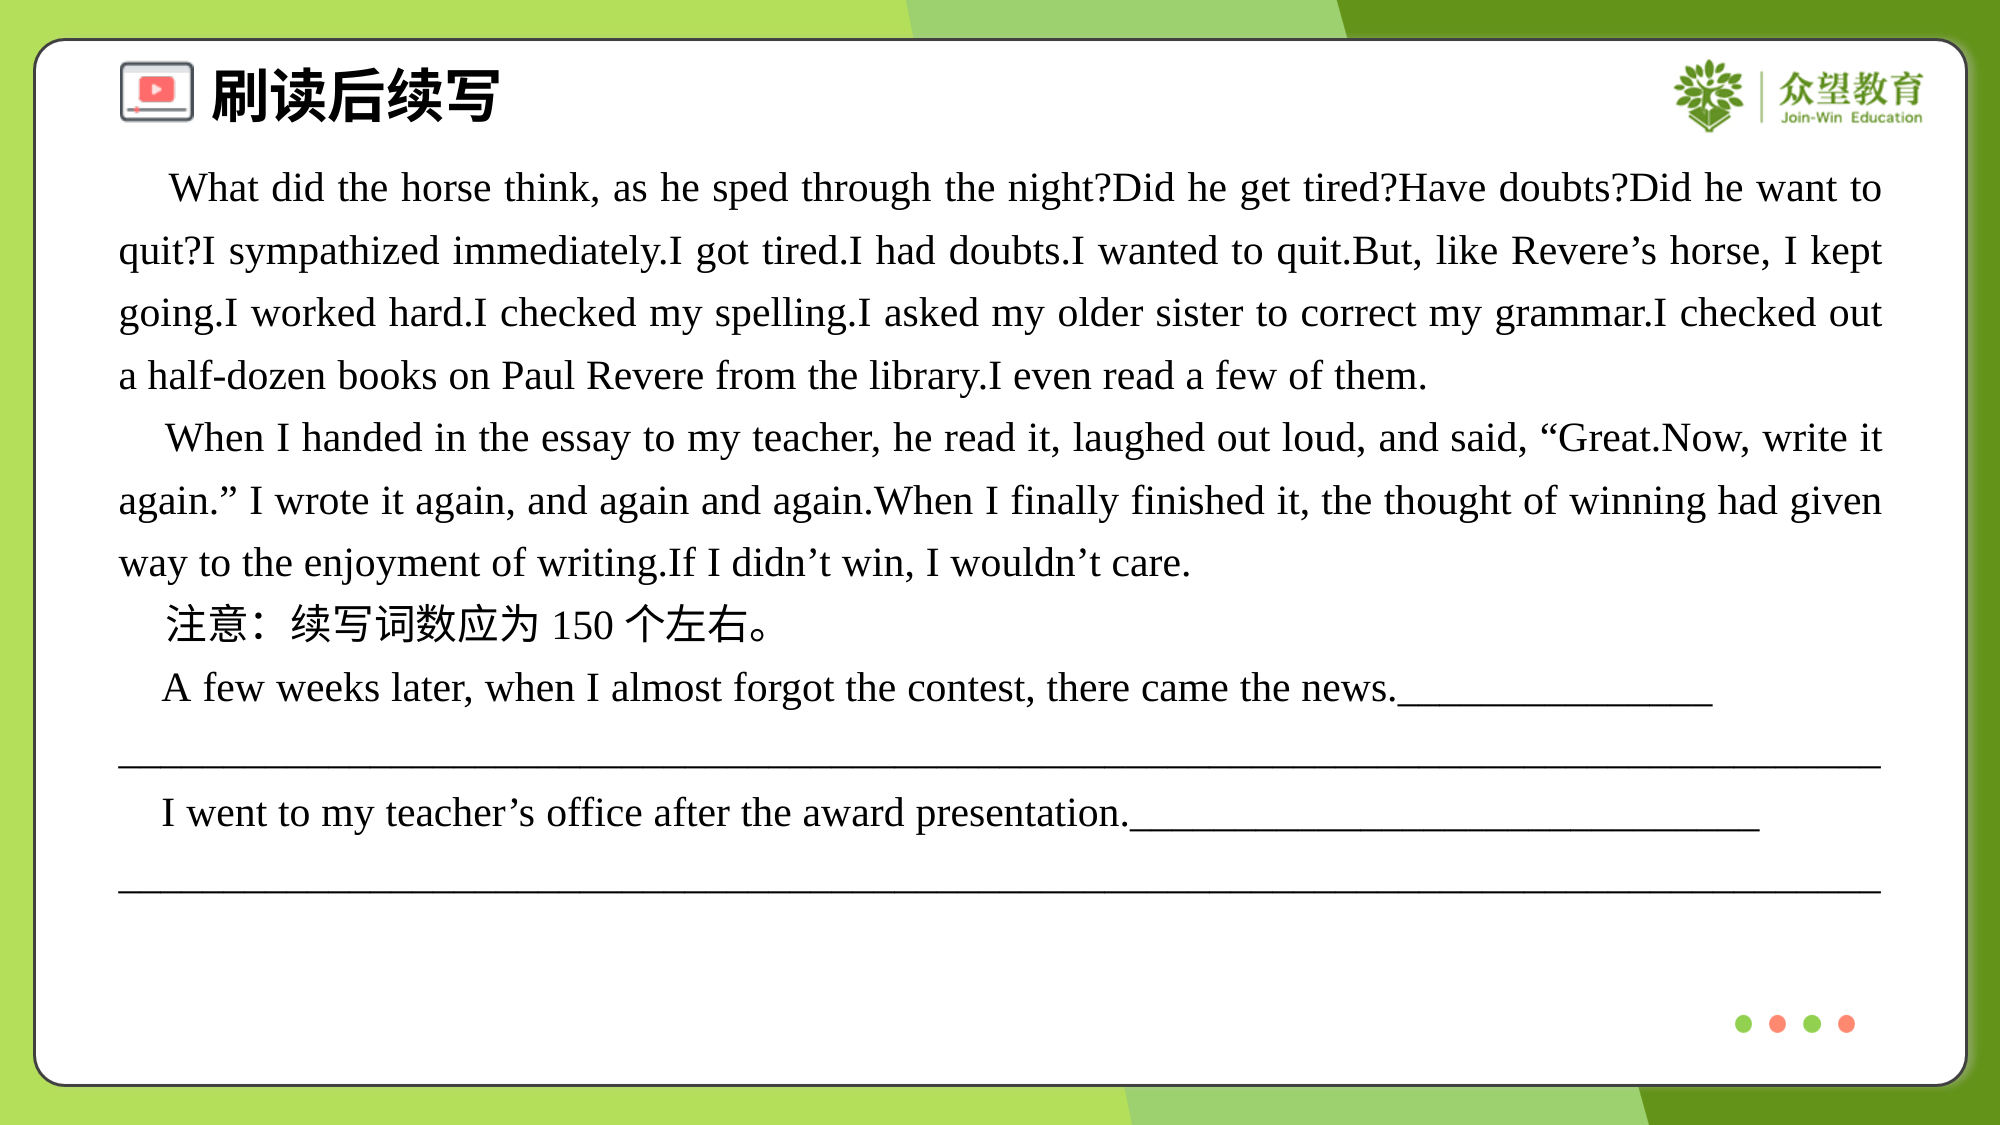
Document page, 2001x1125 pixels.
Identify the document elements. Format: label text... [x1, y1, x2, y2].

picture [0, 0, 2000, 1125]
text_box What did the horse think, as he sped through the night?Did he get tired?Have doubts?Did he want to quit?I sympathized immediately.I got tired.I had doubts.I wanted to quit.But, like Revere’s horse, I kept going.I worked hard.I checked my spelling.I asked my older sister to correct my grammar.I checked out a half-dozen books on Paul Revere from the library.I even read a few of them. When I handed in the essay to my teacher, he read it, laughed out loud, and said, “Great.Now, write it again.” I wrote it again, and again and again.When I finally finished it, the thought of winning had given way to the enjoyment of writing.If I didn’t win, I wouldn’t care. 注意：续写词数应为150个左右。 A few weeks later, when I almost forgot the contest, there came the news._______________ ____________________________________________________________________________________ I went to my teacher’s office after the award presentation.______________________________ ____________________________________________________________________________________#1.8 [118, 147, 1883, 829]
